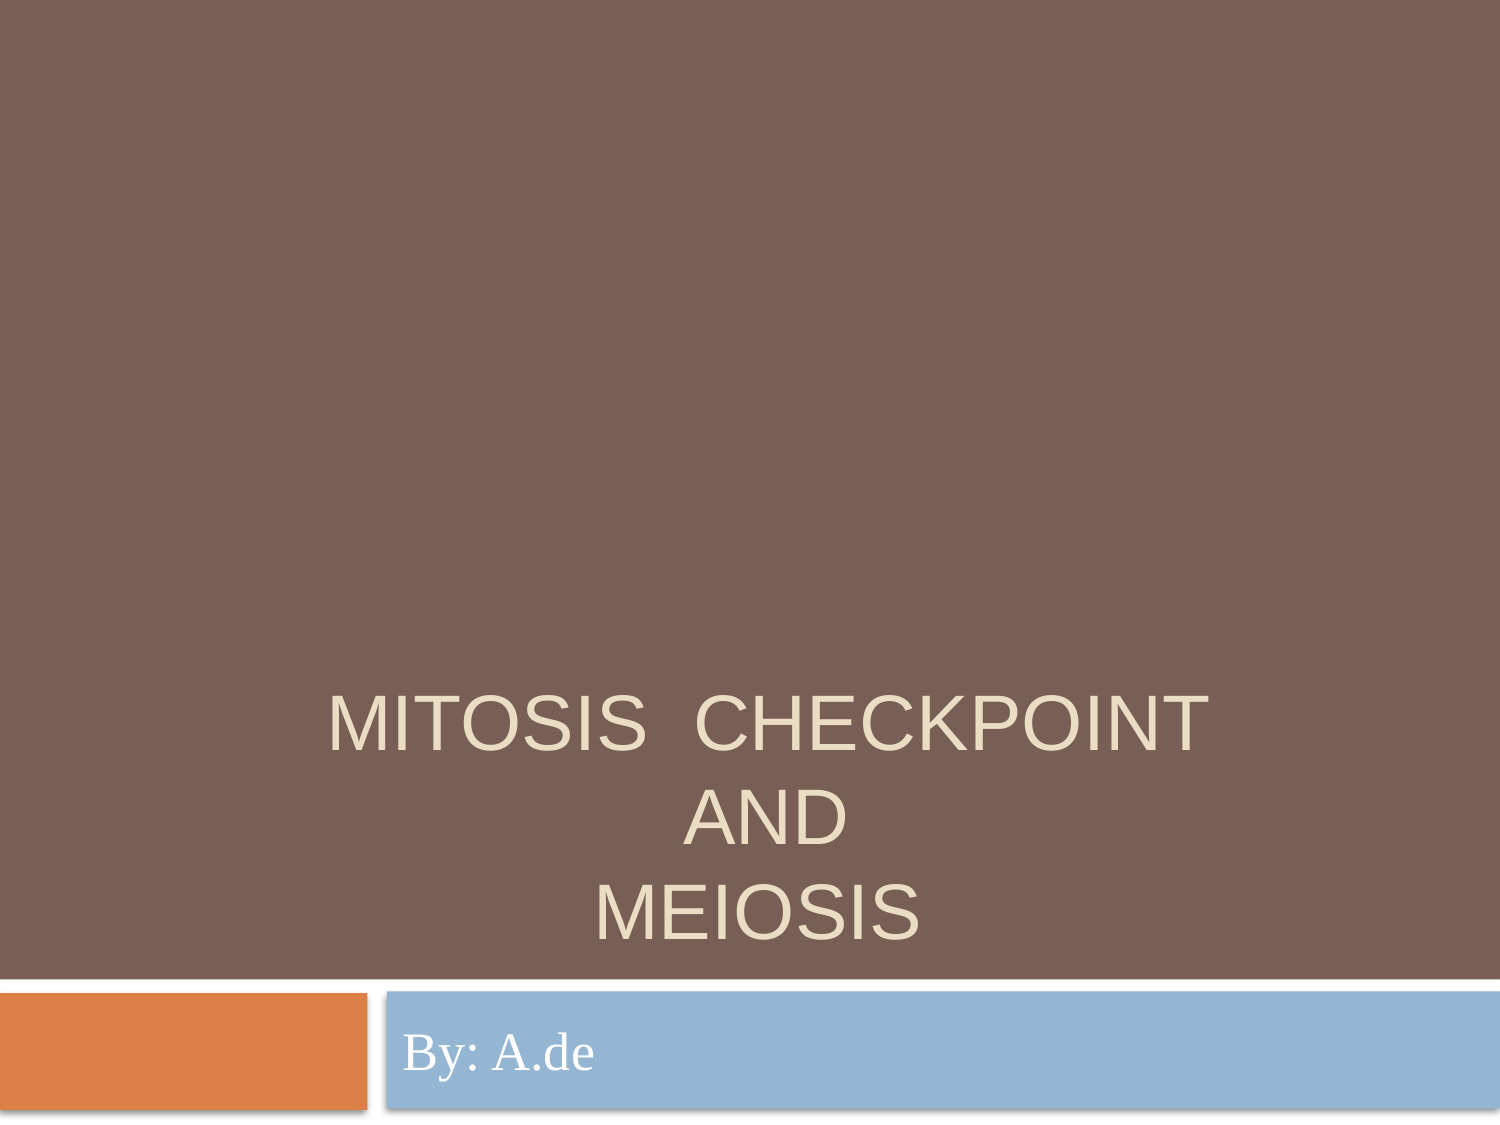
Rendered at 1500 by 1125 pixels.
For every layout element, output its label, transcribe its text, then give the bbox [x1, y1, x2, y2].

title Mitosis checkpoint and meiosis [87, 662, 1450, 963]
subtitle By: A.de [387, 992, 1488, 1105]
